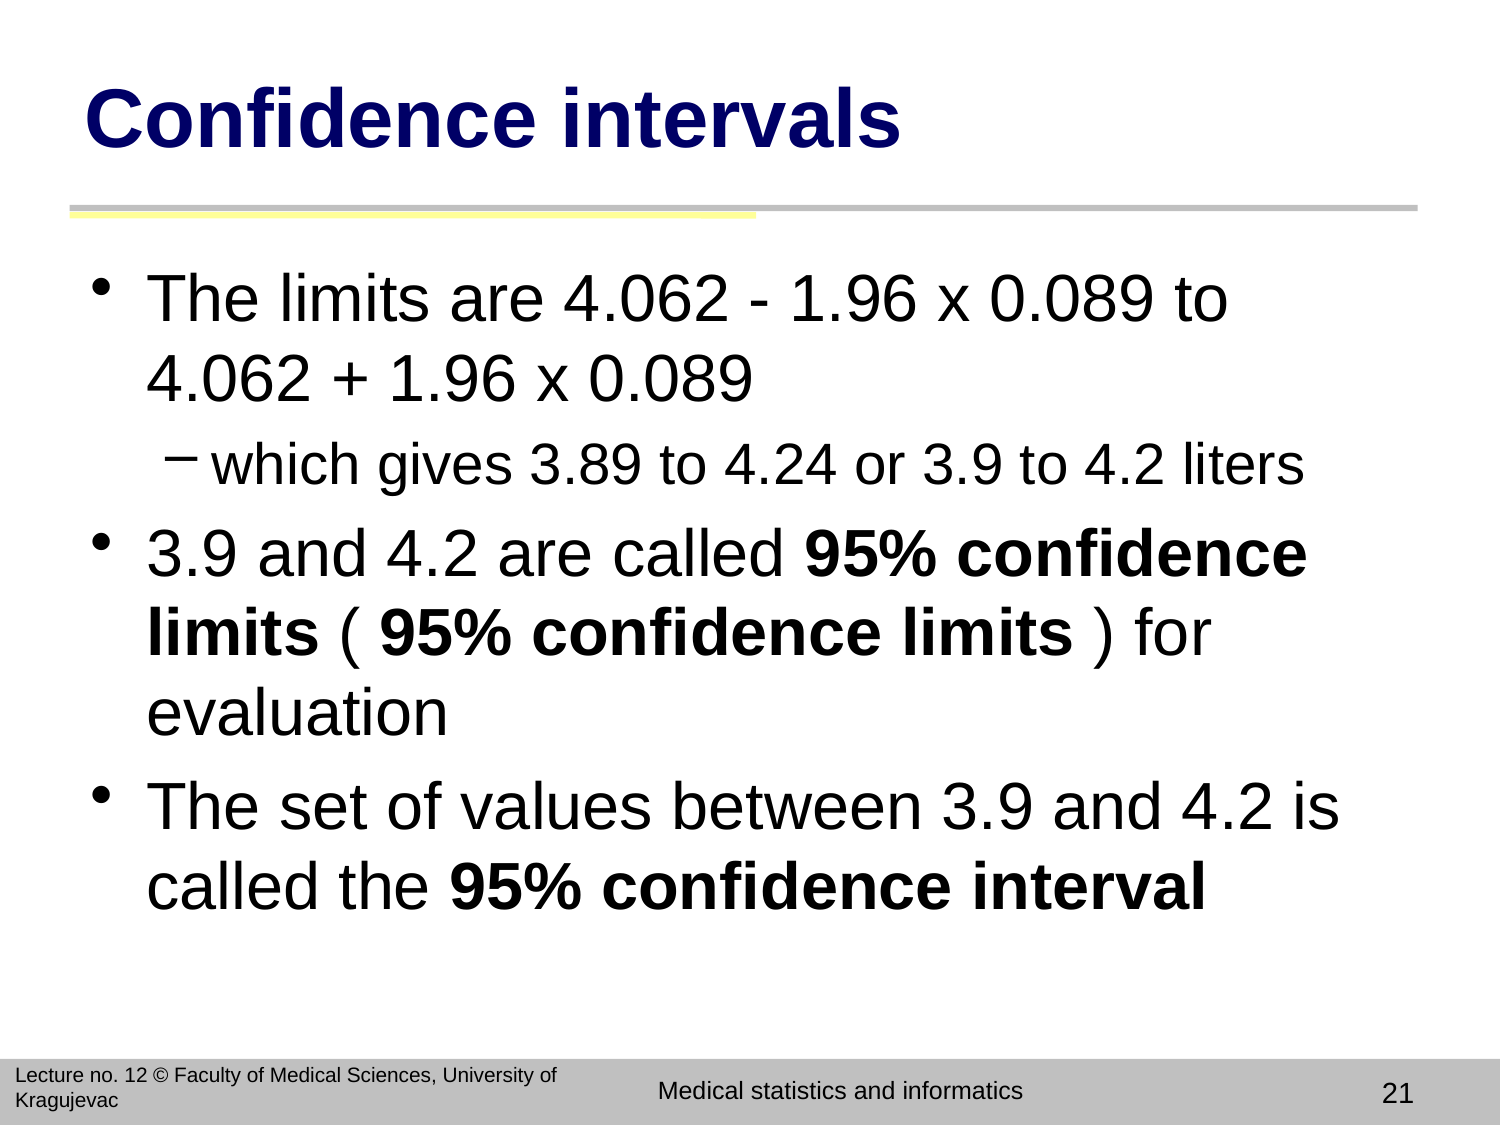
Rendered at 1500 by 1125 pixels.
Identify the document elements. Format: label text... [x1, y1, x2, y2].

list The limits are 4.062 - 1.96 x 0.089 to 4.062 + 1.96 x 0.089 which gives 3.89 to 4.24 or 3.9 to 4.2 liters 3.9 and 4.2 are called 95% confidence limits ( 95% confidence limits ) for evaluation The set of values between 3.9 and 4.2 is called the 95% confidence interval [74, 547, 1426, 1023]
footer Medical statistics and informatics [512, 1066, 1170, 1125]
list The limits are 4.062 - 1.96 x 0.089 to 4.062 + 1.96 x 0.089 which gives 3.89 to 4.24 or 3.9 to 4.2 liters 3.9 and 4.2 are called 95% confidence limits ( 95% confidence limits ) for evaluation The set of values between 3.9 and 4.2 is called the 95% confidence interval [74, 246, 1426, 546]
slide_number Lecture no. 12 © Faculty of Medical Sciences, University of Kragujevac [0, 1053, 601, 1108]
title Confidence intervals [69, 19, 1426, 208]
slide_number 21 [1181, 1066, 1430, 1125]
